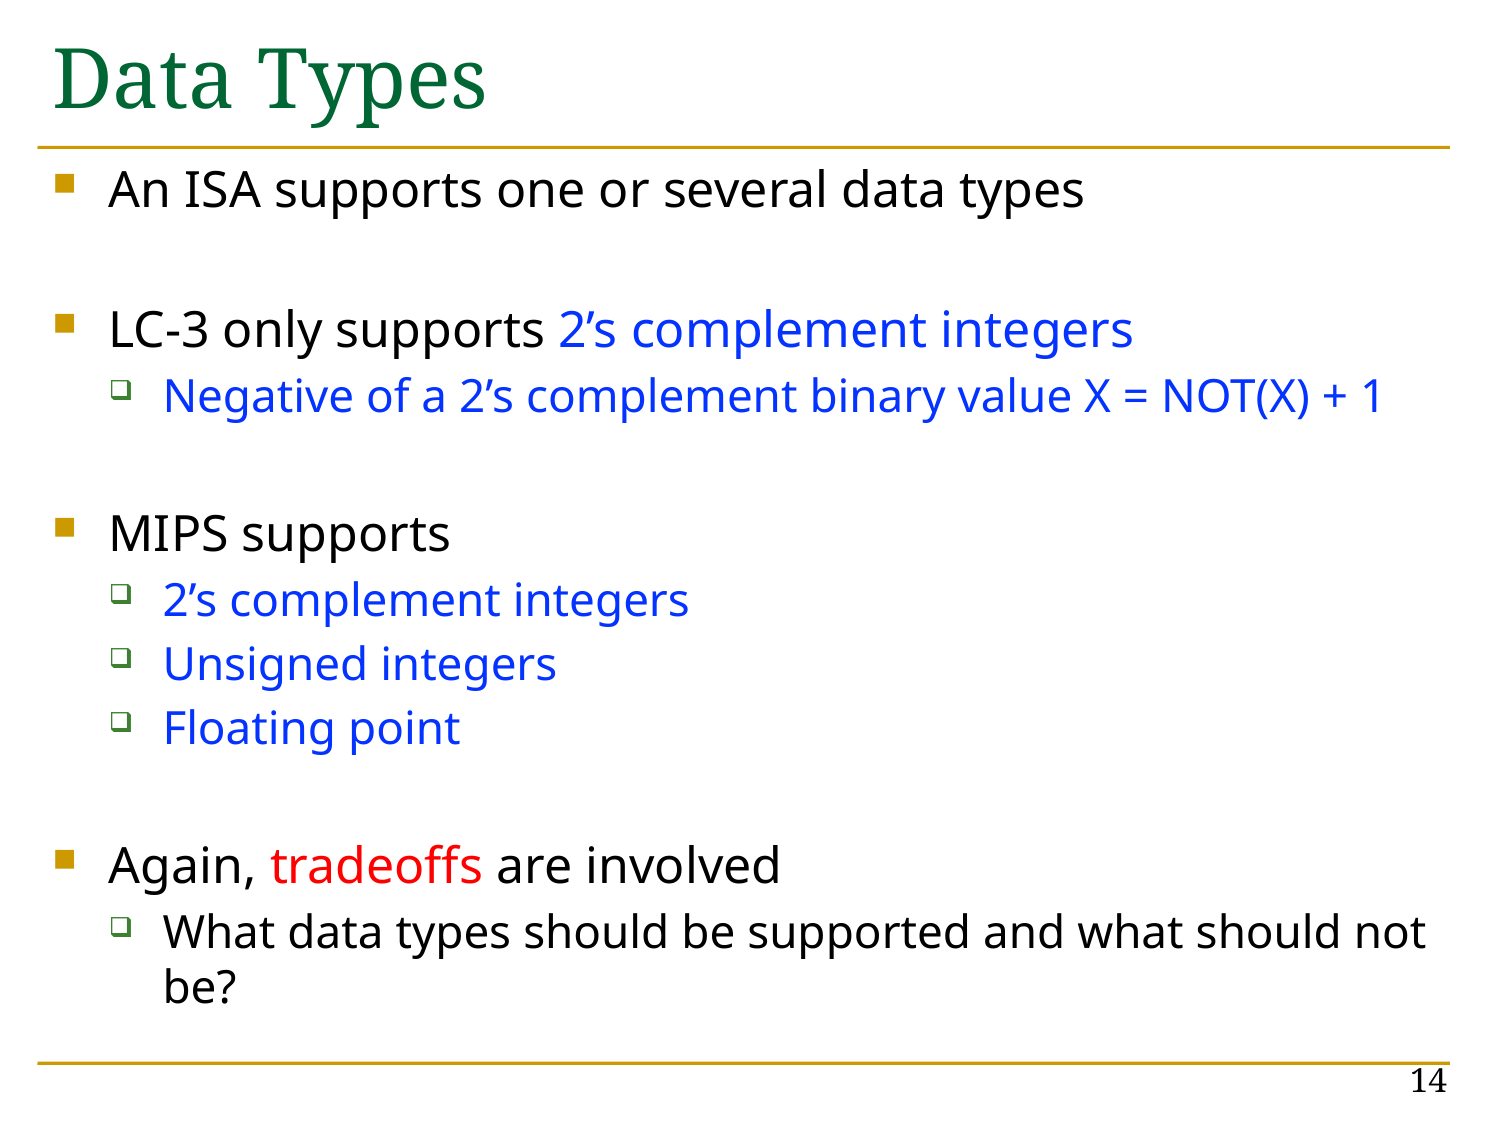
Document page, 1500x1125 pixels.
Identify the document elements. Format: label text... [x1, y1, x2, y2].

slide_number 14 [1111, 1036, 1462, 1112]
list An ISA supports one or several data types LC-3 only supports 2’s complement integers Negative of a 2’s complement binary value X = NOT(X) + 1 MIPS supports 2’s complement integers Unsigned integers Floating point Again, tradeoffs are involved What data types should be supported and what should not be? [37, 149, 1500, 1063]
title Data Types [37, 0, 1450, 149]
